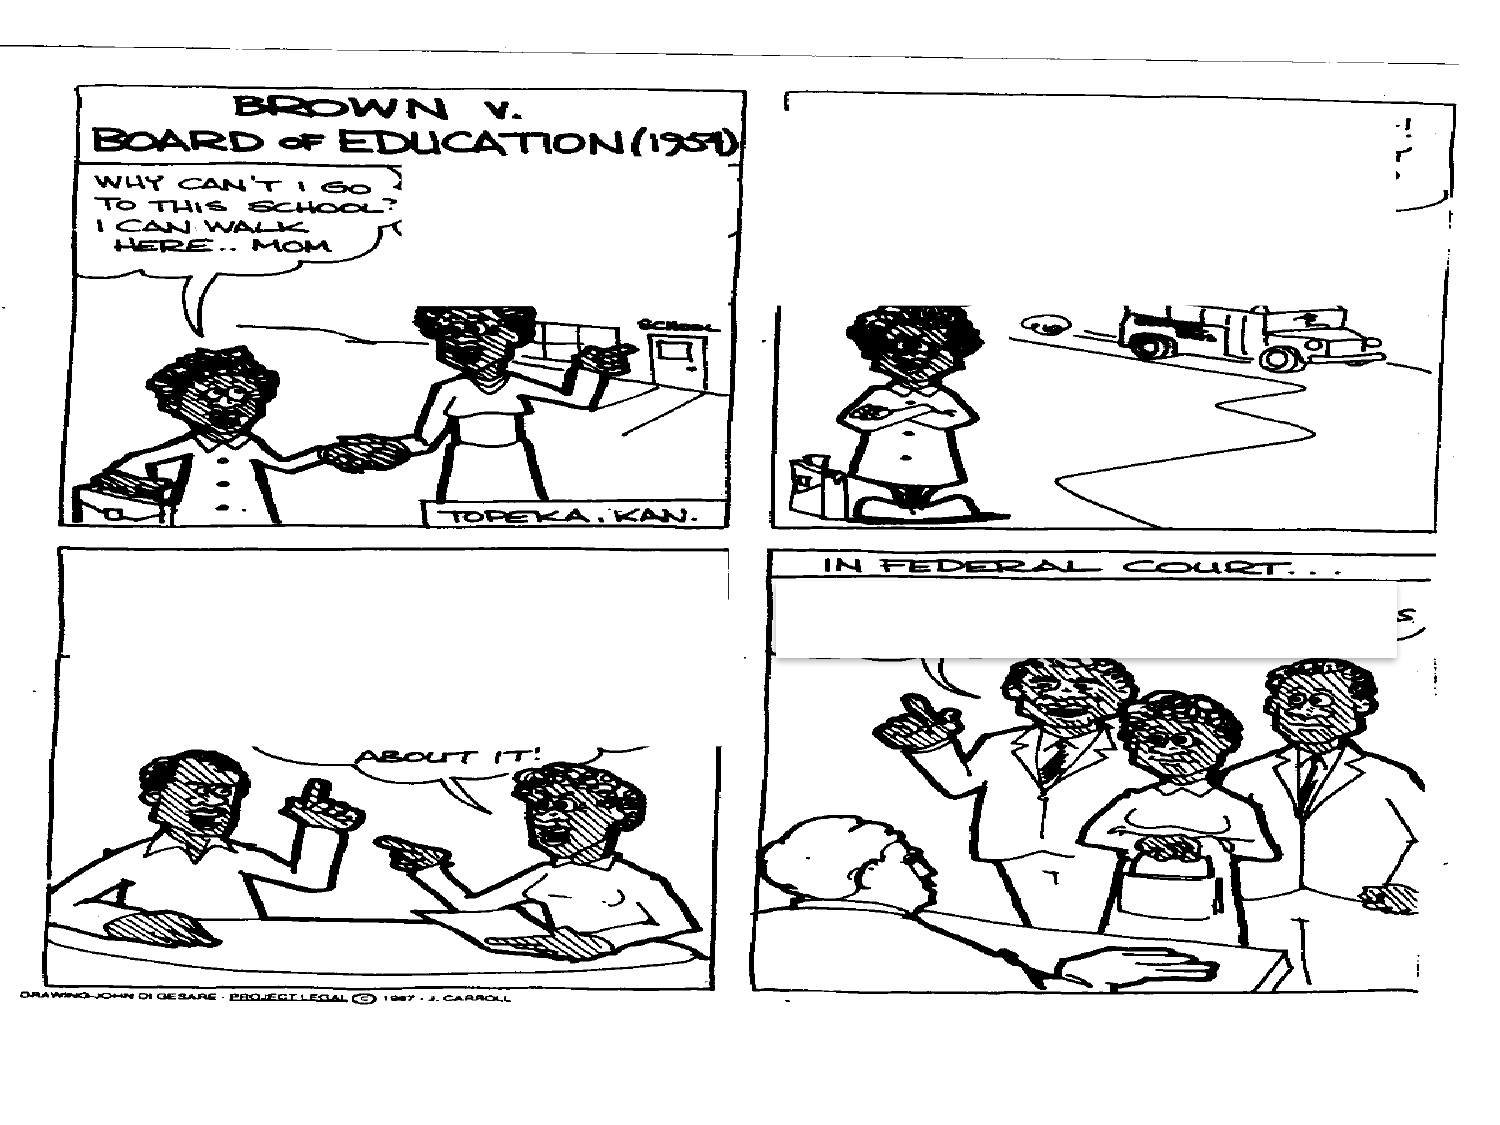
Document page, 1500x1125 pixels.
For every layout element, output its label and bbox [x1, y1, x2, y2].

picture [0, 44, 1460, 1006]
